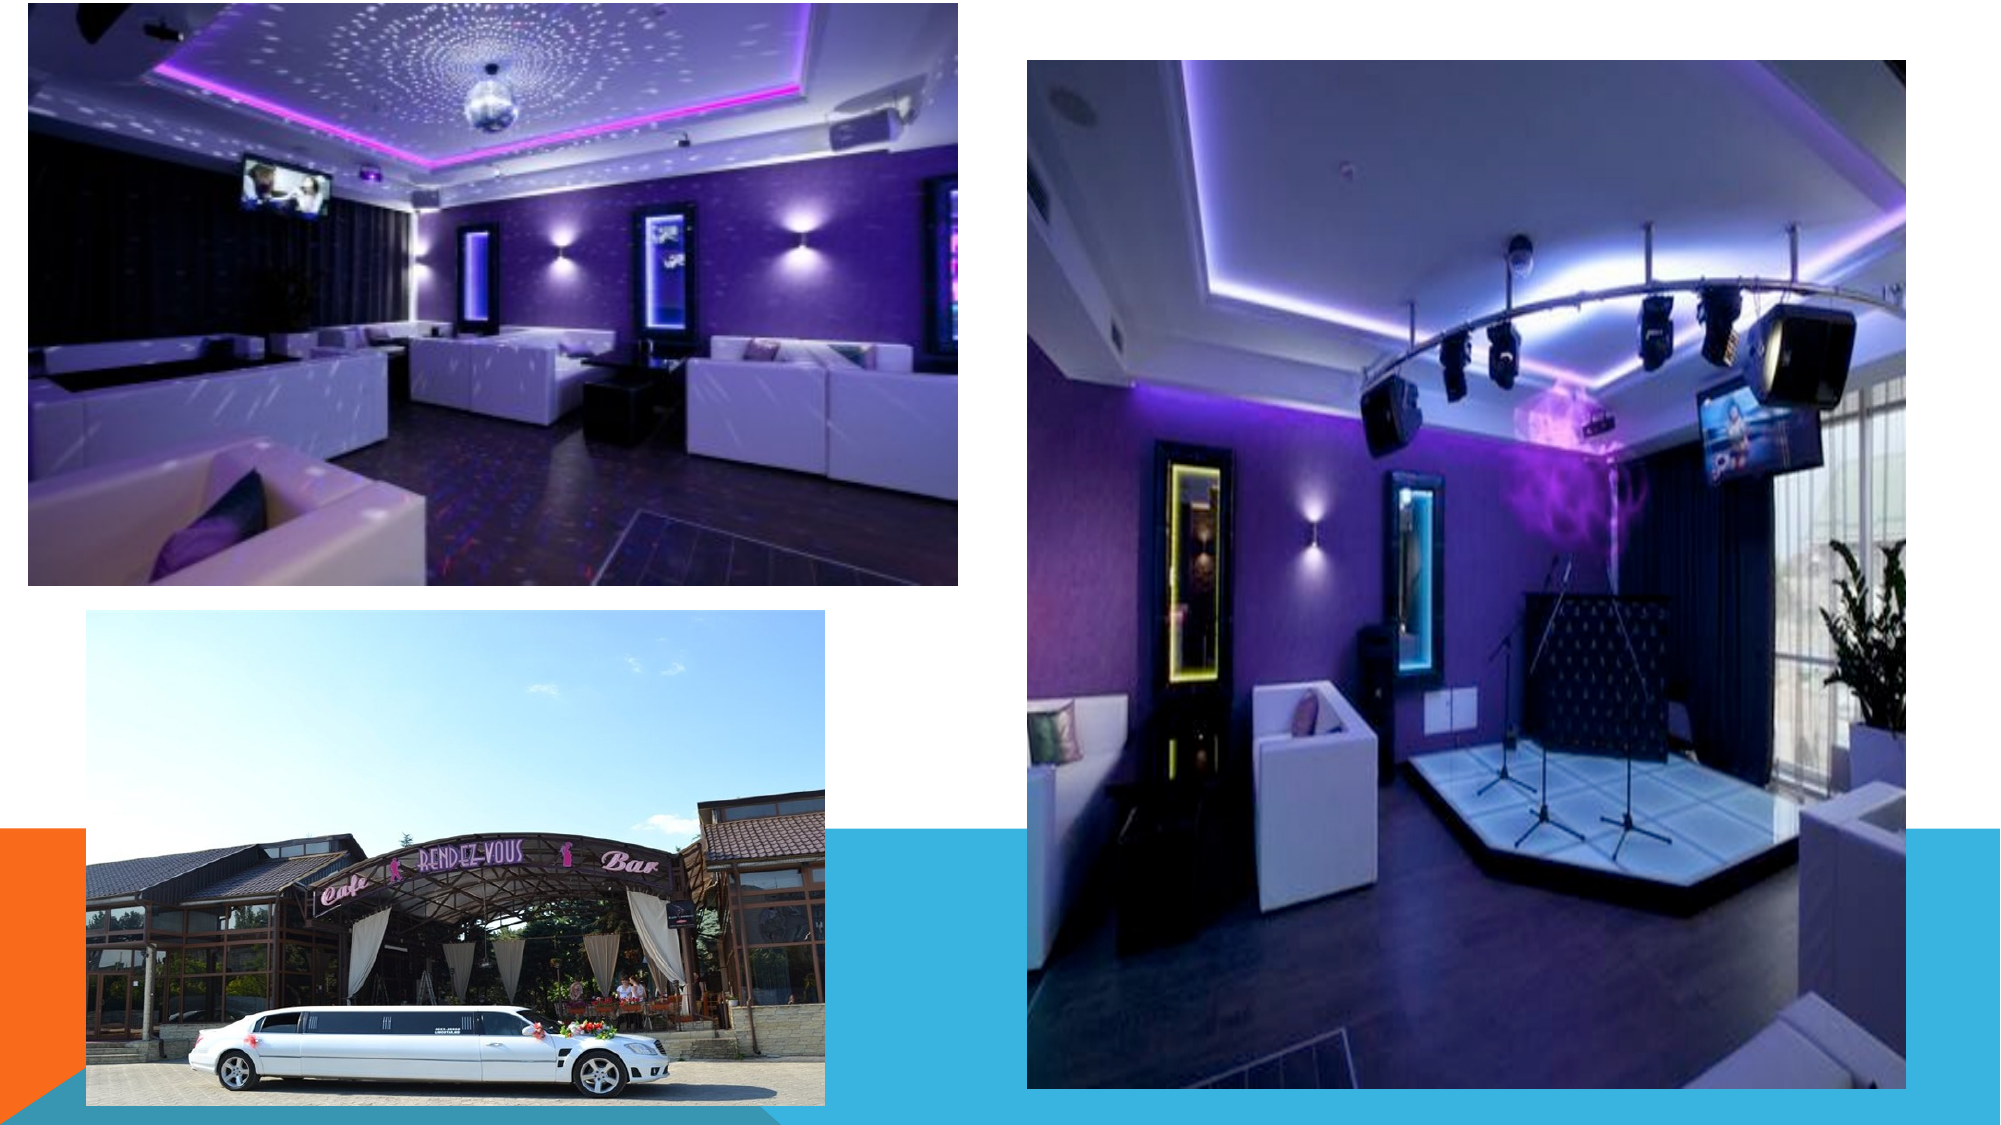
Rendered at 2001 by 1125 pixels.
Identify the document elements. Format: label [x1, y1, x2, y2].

picture [27, 2, 958, 586]
picture [1027, 60, 1906, 1089]
picture [86, 610, 826, 1106]
